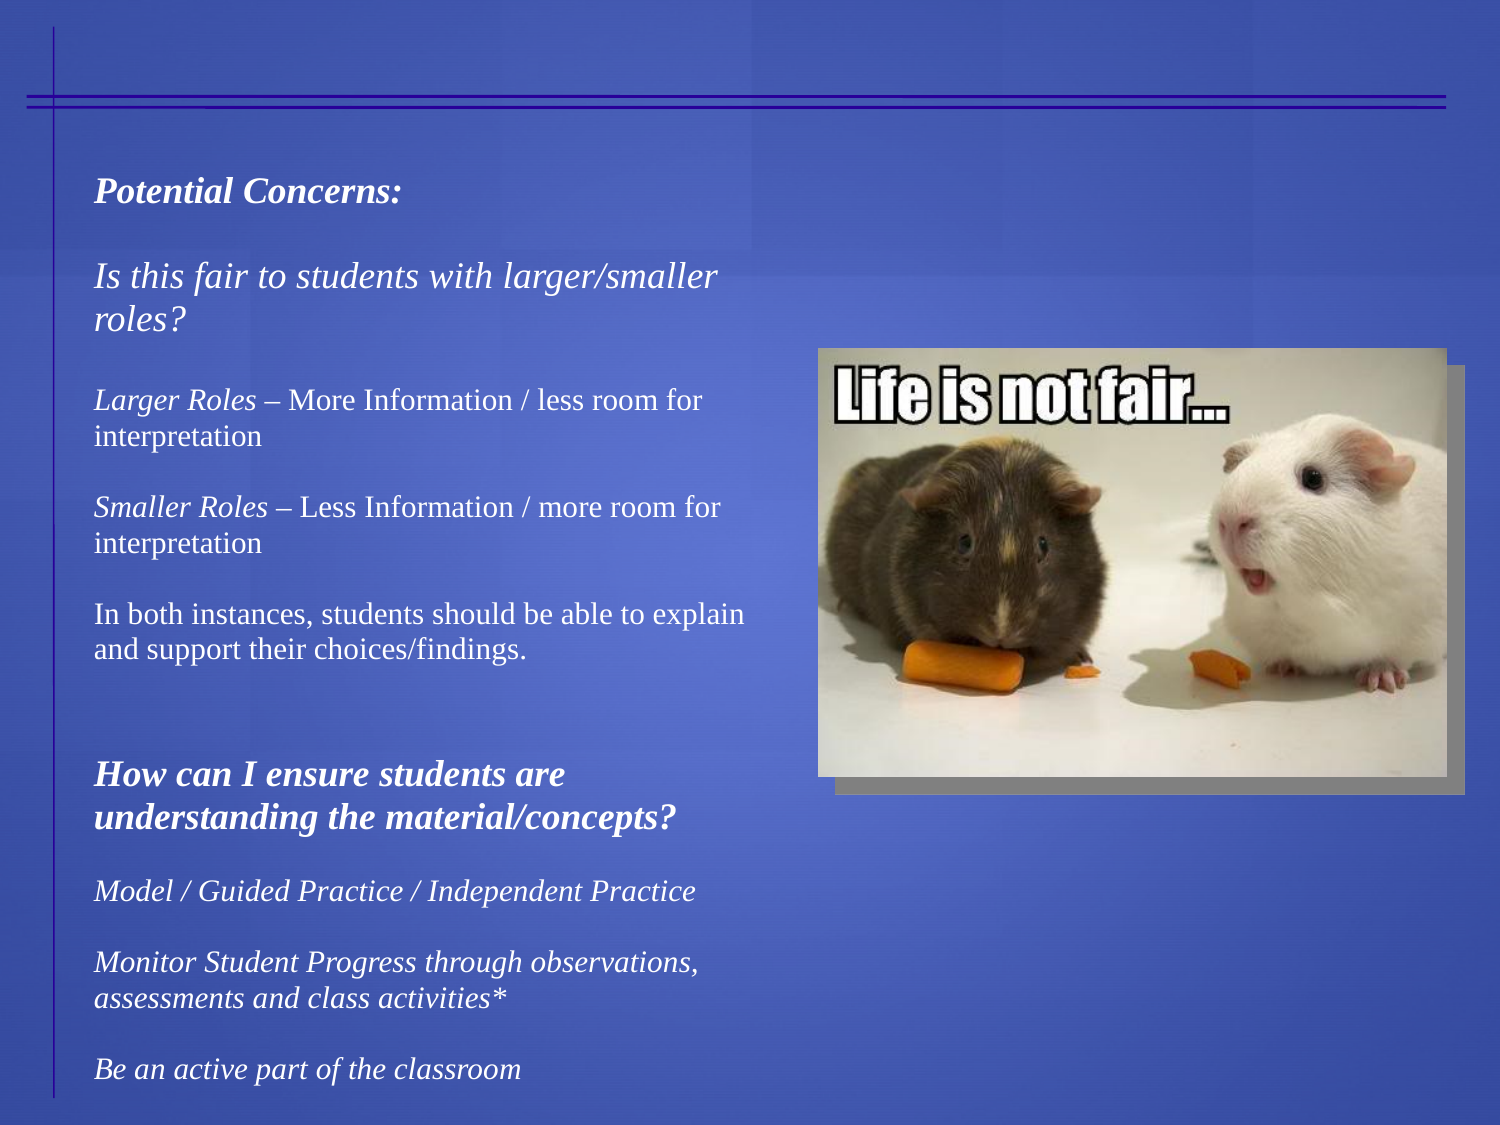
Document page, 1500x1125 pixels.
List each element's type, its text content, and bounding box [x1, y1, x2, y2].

text_box Potential Concerns: Is this fair to students with larger/smaller roles? Larger Roles – More Information / less room for interpretation Smaller Roles – Less Information / more room for interpretation In both instances, students should be able to explain and support their choices/findings. How can I ensure students are understanding the material/concepts? Model / Guided Practice / Independent Practice Monitor Student Progress through observations, assessments and class activities* Be an active part of the classroom [80, 160, 777, 995]
picture [816, 347, 1448, 778]
